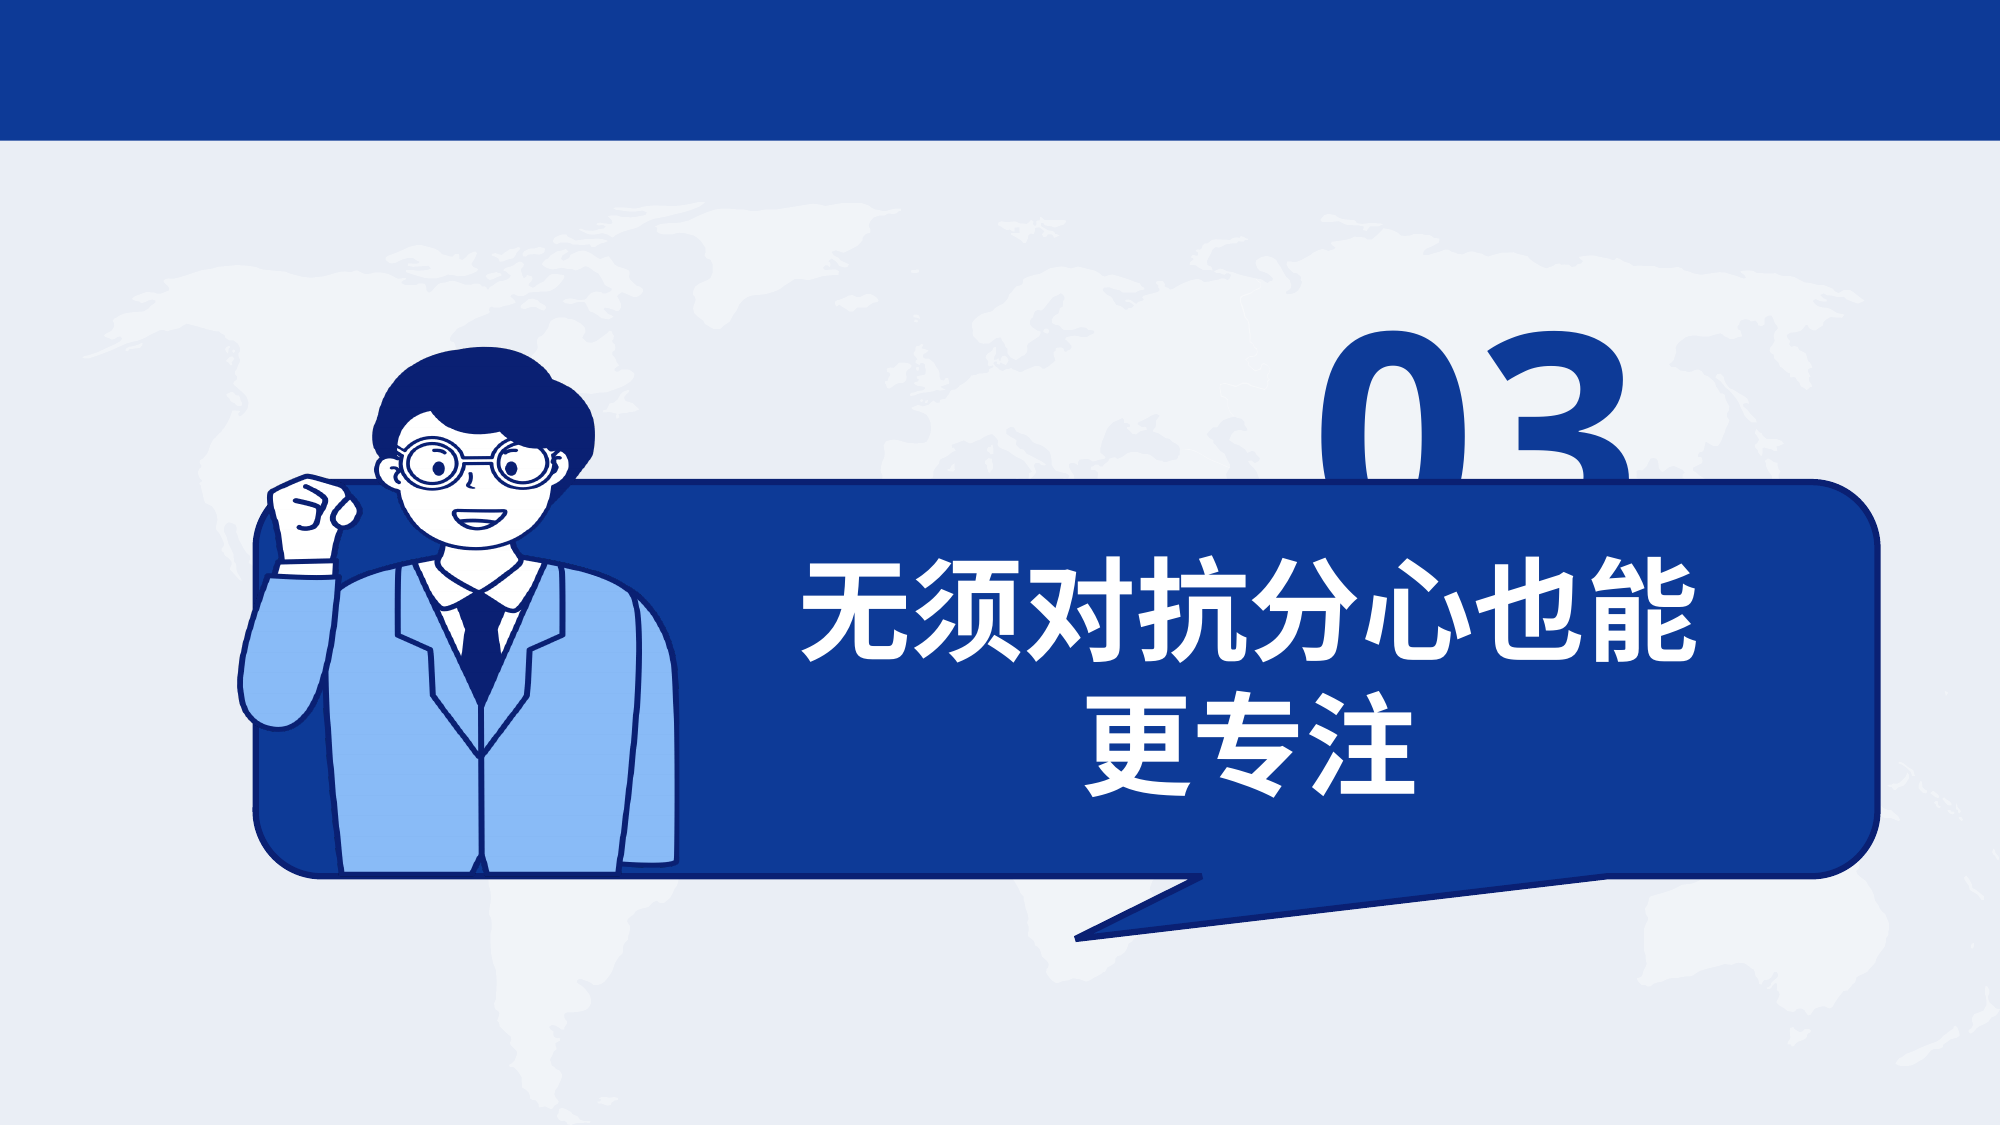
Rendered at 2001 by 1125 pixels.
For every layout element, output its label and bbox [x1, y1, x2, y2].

text_box [0, 0, 2000, 142]
text_box [82, 201, 2000, 1125]
